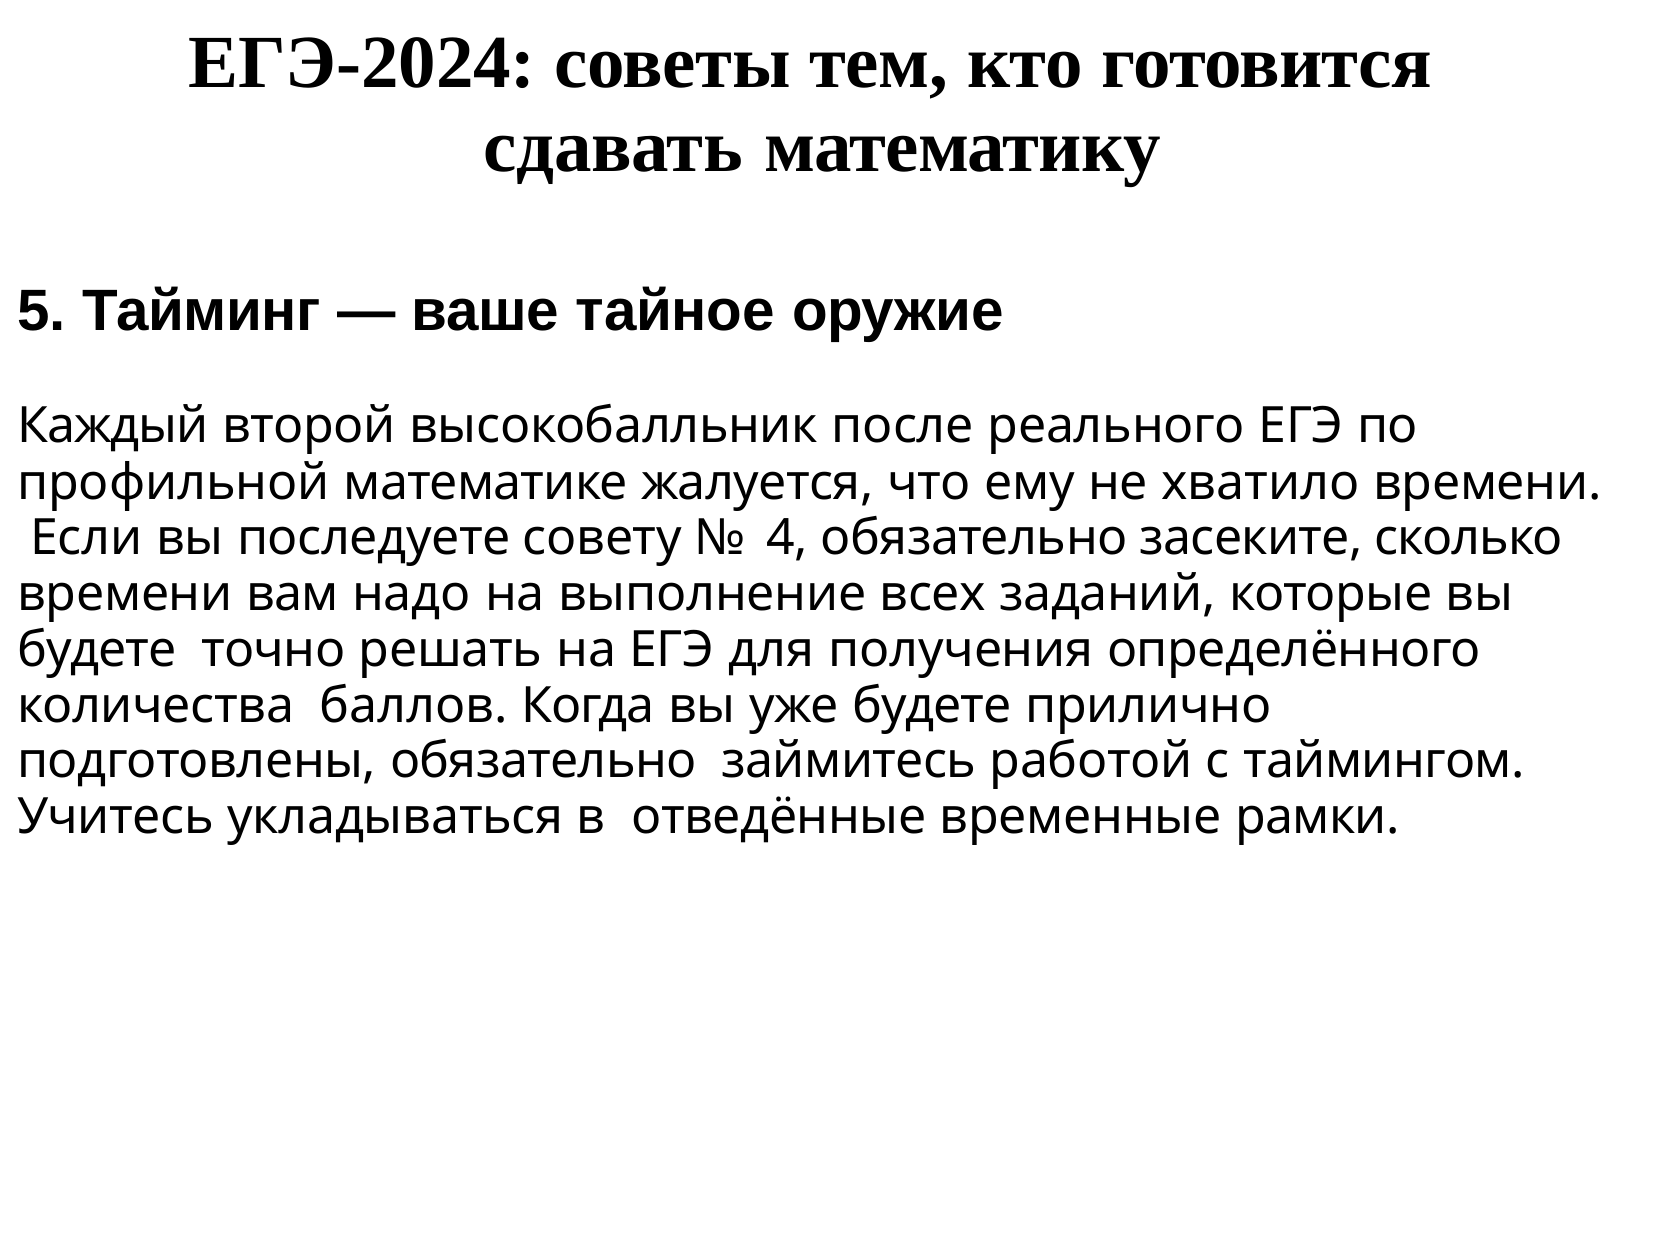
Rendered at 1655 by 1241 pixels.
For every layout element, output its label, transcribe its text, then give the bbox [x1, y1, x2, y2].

text_box 5. Тайминг — ваше тайное оружие Каждый второй высокобалльник после реального ЕГЭ по профильной математике жалуется, что ему не хватило времени. Если вы последуете совету № 4, обязательно засеките, сколько времени вам надо на выполнение всех заданий, которые вы будете точно решать на ЕГЭ для получения определённого количества баллов. Когда вы уже будете прилично подготовлены, обязательно займитесь работой с таймингом. Учитесь укладываться в отведённые временные рамки. [15, 270, 1605, 845]
title ЕГЭ-2024: советы тем, кто готовится сдавать математику [186, 8, 1444, 227]
